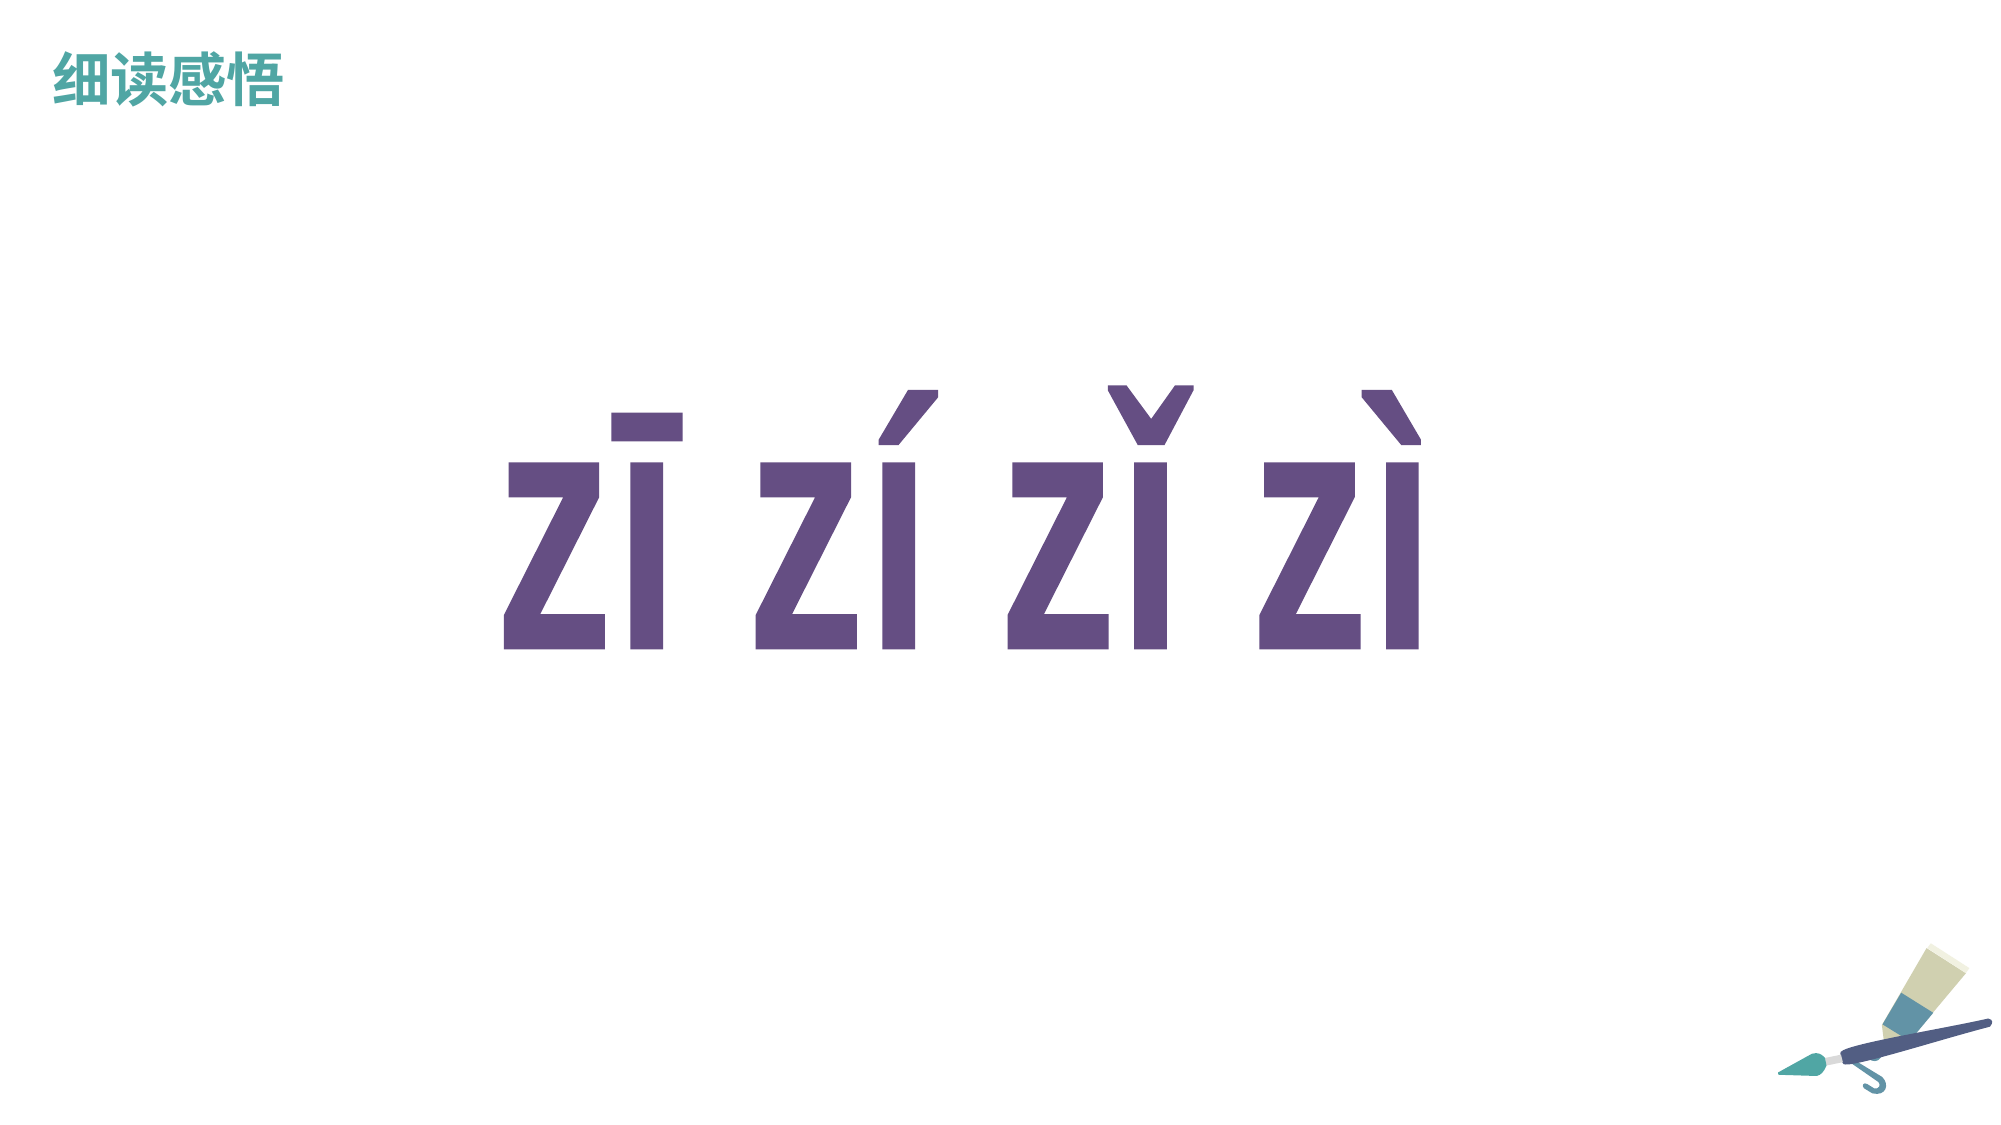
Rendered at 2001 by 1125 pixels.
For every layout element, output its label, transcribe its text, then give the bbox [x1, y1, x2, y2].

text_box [1811, 945, 1974, 1125]
text_box 细读感悟 [37, 35, 301, 121]
